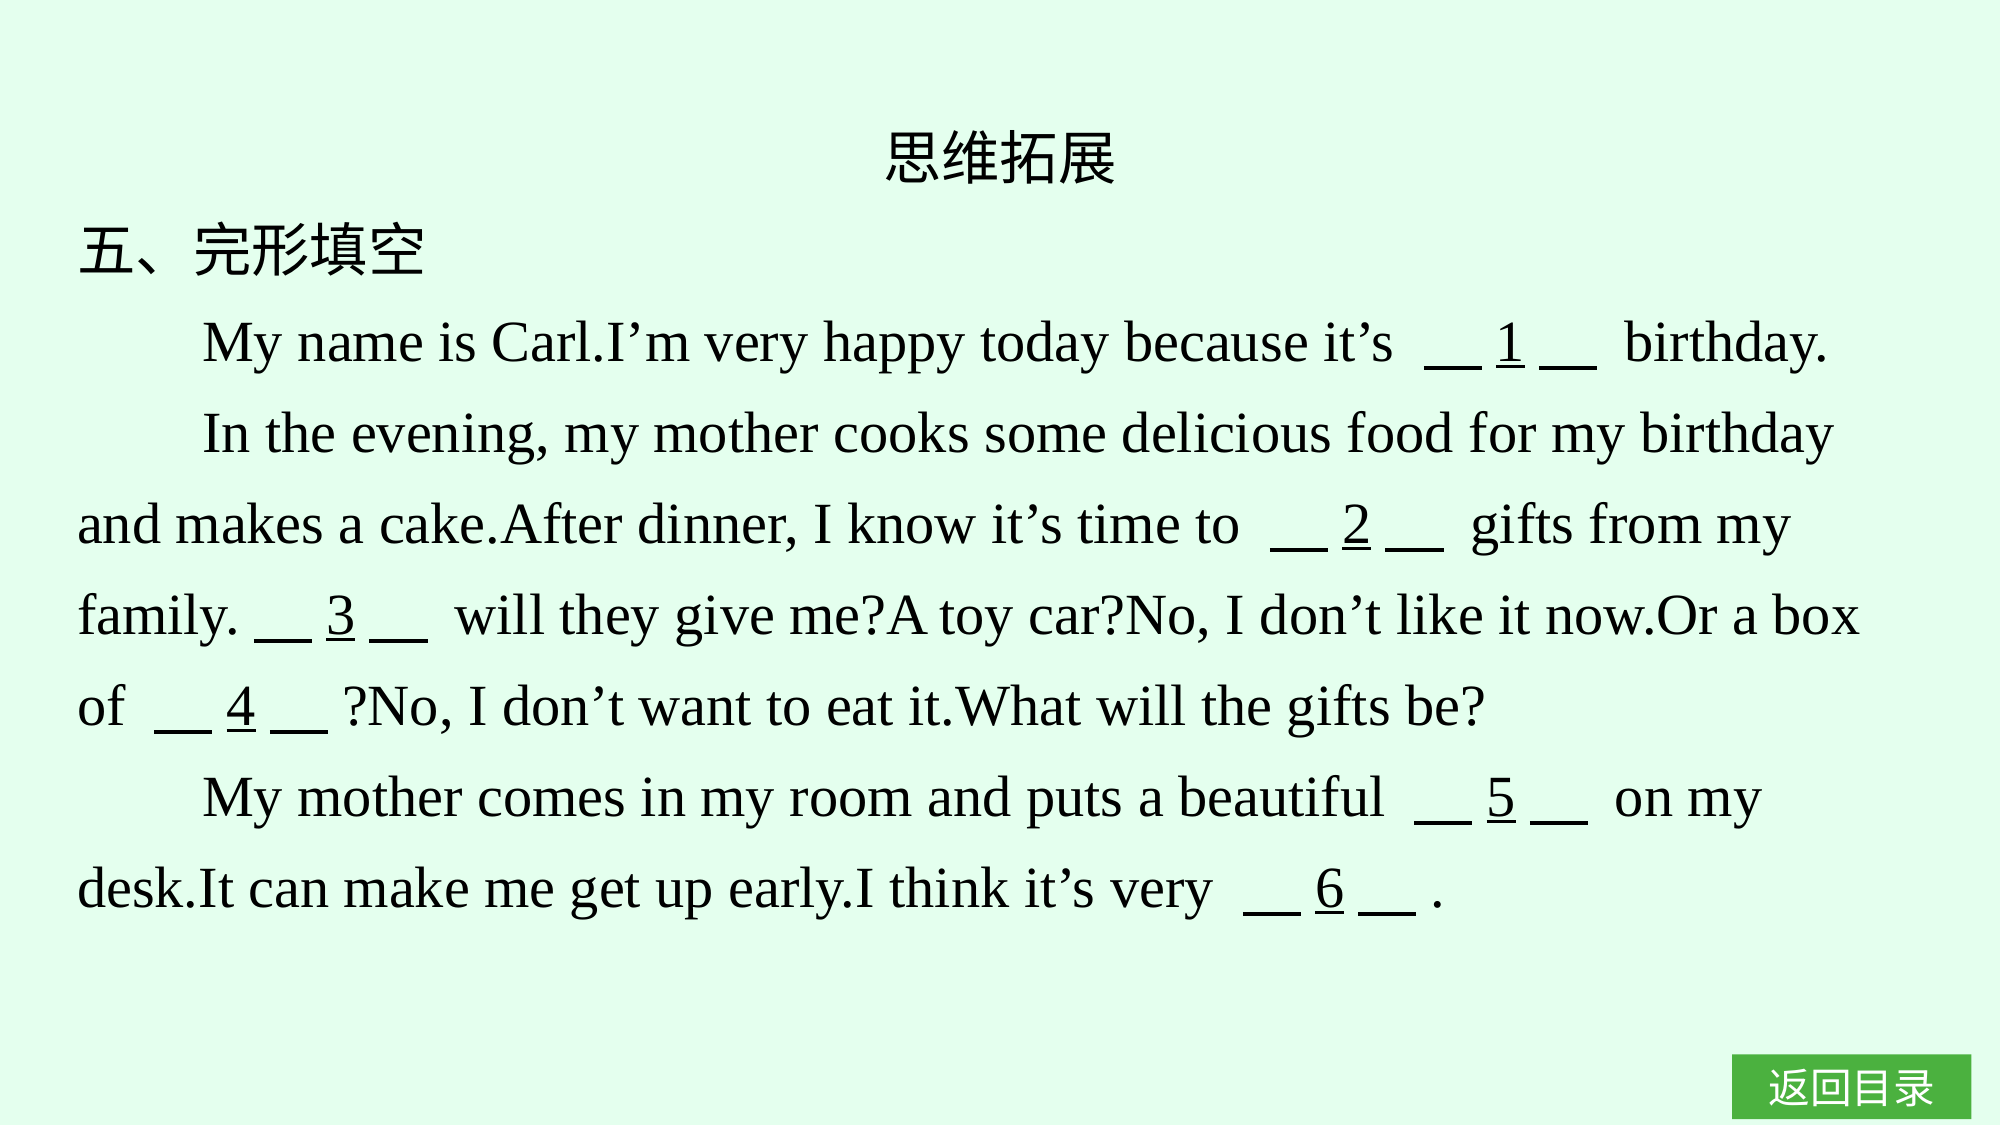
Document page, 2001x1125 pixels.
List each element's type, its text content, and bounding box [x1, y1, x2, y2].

text_box 思维拓展 五、完形填空 My name is Carl.I’m very happy today because it’s 1 birthday. In the evening, my mother cooks some delicious food for my birthday and makes a cake.After dinner, I know it’s time to 2 gifts from my family. 3 will they give me?A toy car?No, I don’t like it now.Or a box of 4 ?No, I don’t want to eat it.What will the gifts be? My mother comes in my room and puts a beautiful 5 on my desk.It can make me get up early.I think it’s very 6 . [62, 93, 1938, 927]
